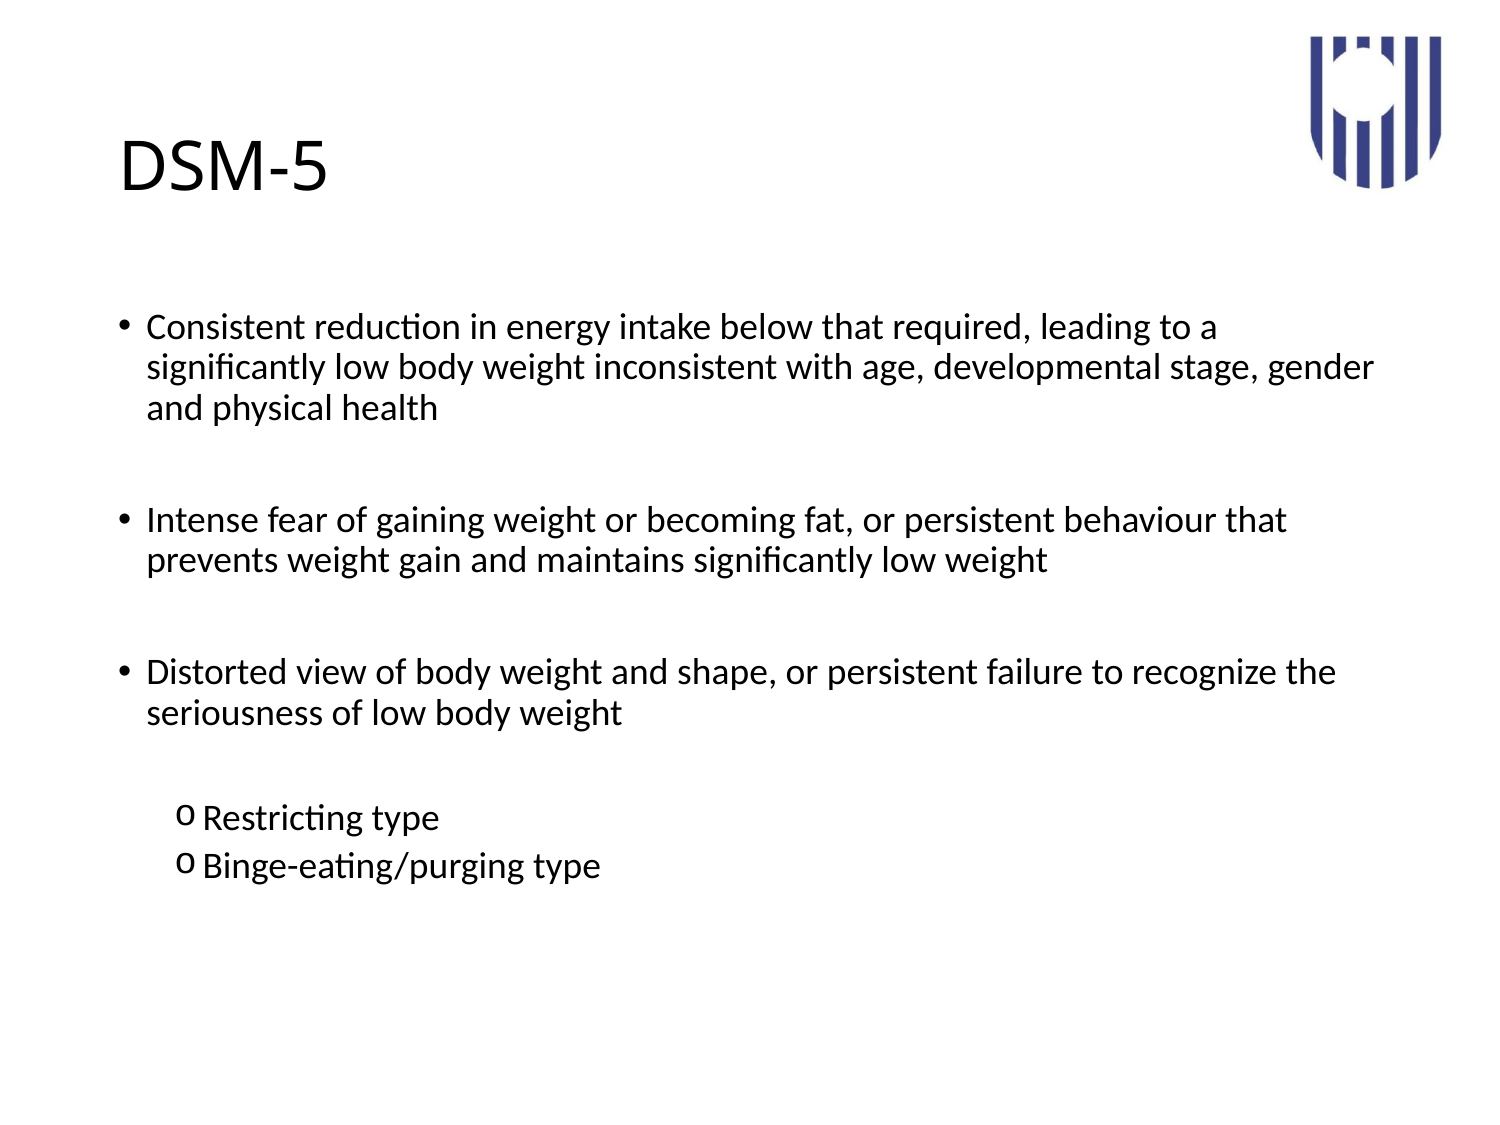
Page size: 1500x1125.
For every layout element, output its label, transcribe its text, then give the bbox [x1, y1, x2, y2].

picture [1257, 0, 1496, 237]
title DSM-5 [103, 59, 1397, 278]
list Consistent reduction in energy intake below that required, leading to a significantly low body weight inconsistent with age, developmental stage, gender and physical health Intense fear of gaining weight or becoming fat, or persistent behaviour that prevents weight gain and maintains significantly low weight Distorted view of body weight and shape, or persistent failure to recognize the seriousness of low body weight Restricting type Binge-eating/purging type [103, 299, 1397, 1014]
